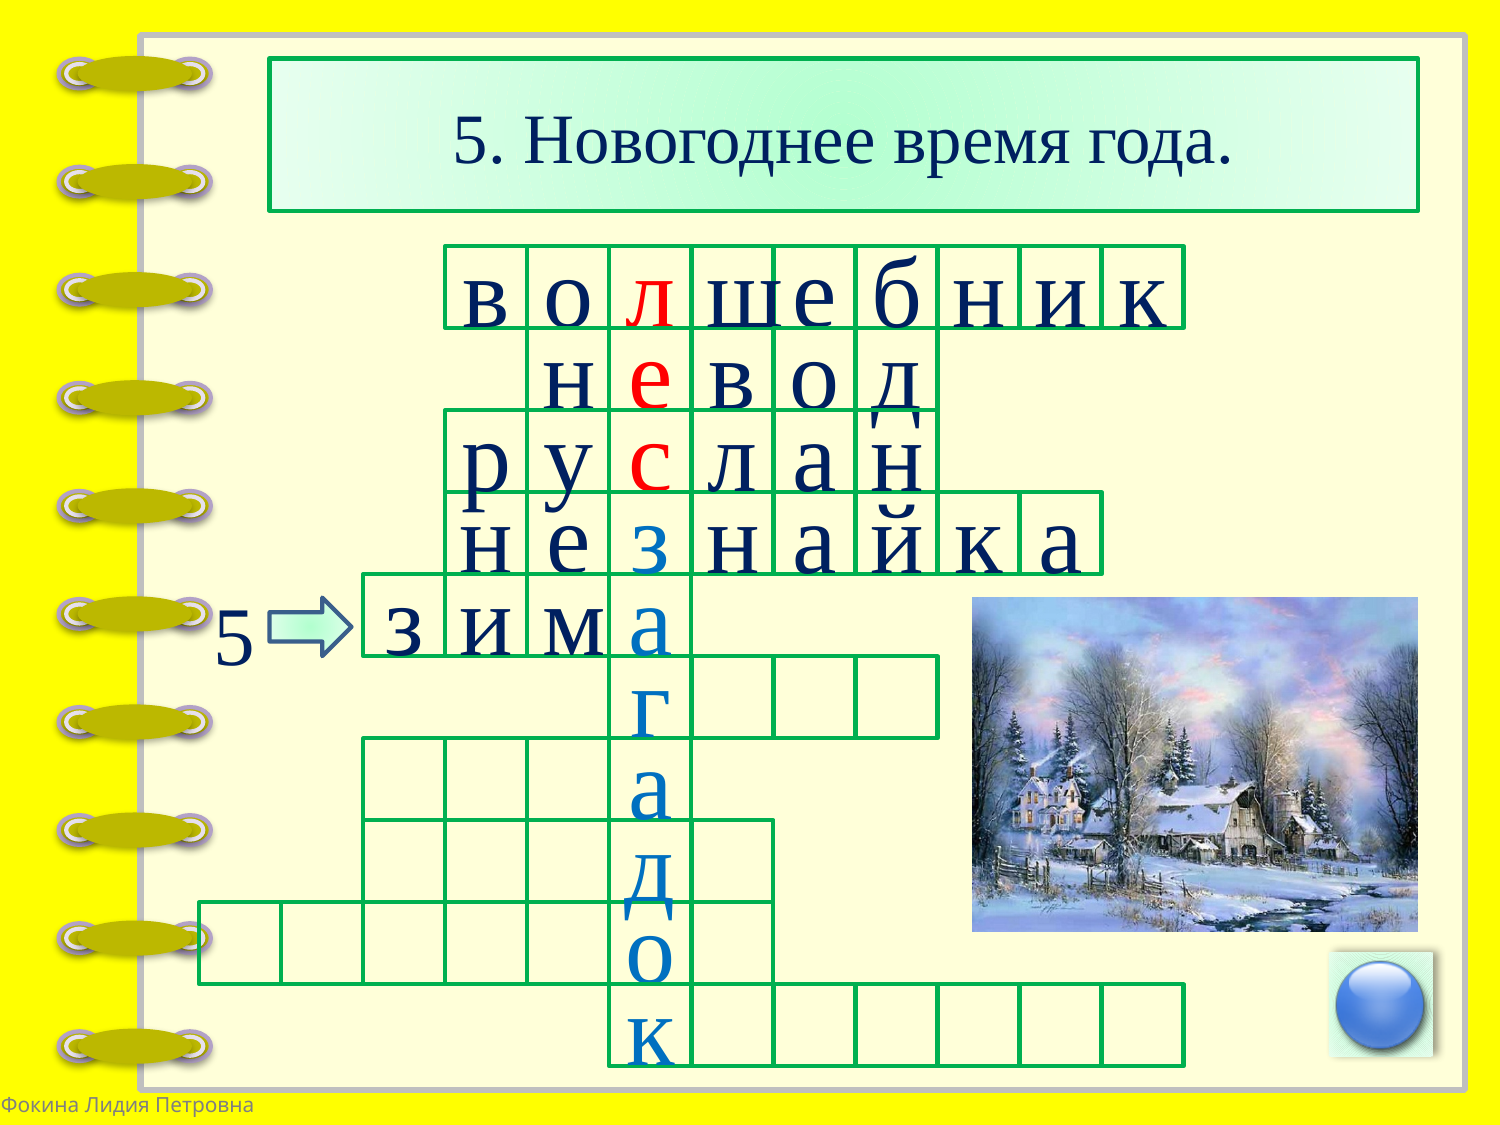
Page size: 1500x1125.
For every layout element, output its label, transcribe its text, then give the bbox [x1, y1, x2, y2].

text_box [853, 654, 940, 740]
text_box к [607, 982, 689, 1068]
text_box [858, 982, 940, 1068]
text_box а [611, 576, 693, 658]
text_box [525, 818, 611, 904]
text_box н [935, 244, 1022, 330]
text_box [689, 654, 771, 740]
text_box н [689, 494, 775, 576]
text_box 5. Новогоднее время года. [267, 56, 1420, 213]
text_box е [607, 326, 693, 408]
text_box [443, 818, 525, 904]
text_box [689, 982, 775, 1068]
text_box [197, 900, 279, 986]
text_box а [611, 740, 693, 822]
text_box д [611, 822, 689, 904]
text_box о [771, 326, 858, 408]
picture [1328, 951, 1434, 1057]
text_box и [443, 572, 525, 658]
text_box [1099, 982, 1186, 1068]
text_box м [525, 572, 611, 658]
text_box в [443, 244, 529, 330]
text_box [775, 982, 858, 1068]
text_box [529, 736, 611, 818]
text_box [940, 982, 1022, 1068]
text_box [689, 900, 775, 982]
text_box о [611, 904, 689, 982]
text_box [267, 595, 354, 659]
text_box [689, 818, 775, 900]
text_box н [525, 326, 607, 408]
text_box у [525, 408, 611, 494]
text_box р [443, 408, 525, 494]
text_box ш [693, 244, 775, 330]
text_box [361, 818, 443, 900]
text_box й [858, 494, 935, 576]
text_box д [858, 330, 940, 408]
text_box о [529, 244, 611, 326]
text_box [279, 900, 361, 986]
text_box [447, 904, 525, 986]
picture [972, 597, 1419, 932]
text_box з [611, 490, 689, 576]
text_box и [1022, 244, 1104, 330]
text_box [361, 900, 447, 986]
text_box л [611, 244, 693, 326]
text_box в [693, 330, 771, 408]
text_box 5 [199, 574, 258, 689]
text_box [771, 654, 853, 740]
text_box а [775, 494, 858, 576]
text_box а [775, 408, 858, 494]
text_box е [525, 494, 611, 572]
text_box [361, 736, 447, 818]
text_box [447, 736, 529, 818]
text_box с [611, 408, 689, 490]
text_box а [1022, 490, 1104, 576]
text_box к [1104, 244, 1186, 330]
text_box г [607, 658, 689, 740]
text_box л [689, 408, 775, 494]
text_box н [858, 408, 940, 494]
text_box б [858, 244, 935, 330]
text_box [1022, 982, 1099, 1068]
text_box н [443, 494, 525, 572]
text_box к [935, 490, 1022, 576]
text_box з [361, 572, 443, 658]
text_box е [775, 244, 858, 326]
text_box [525, 904, 611, 986]
